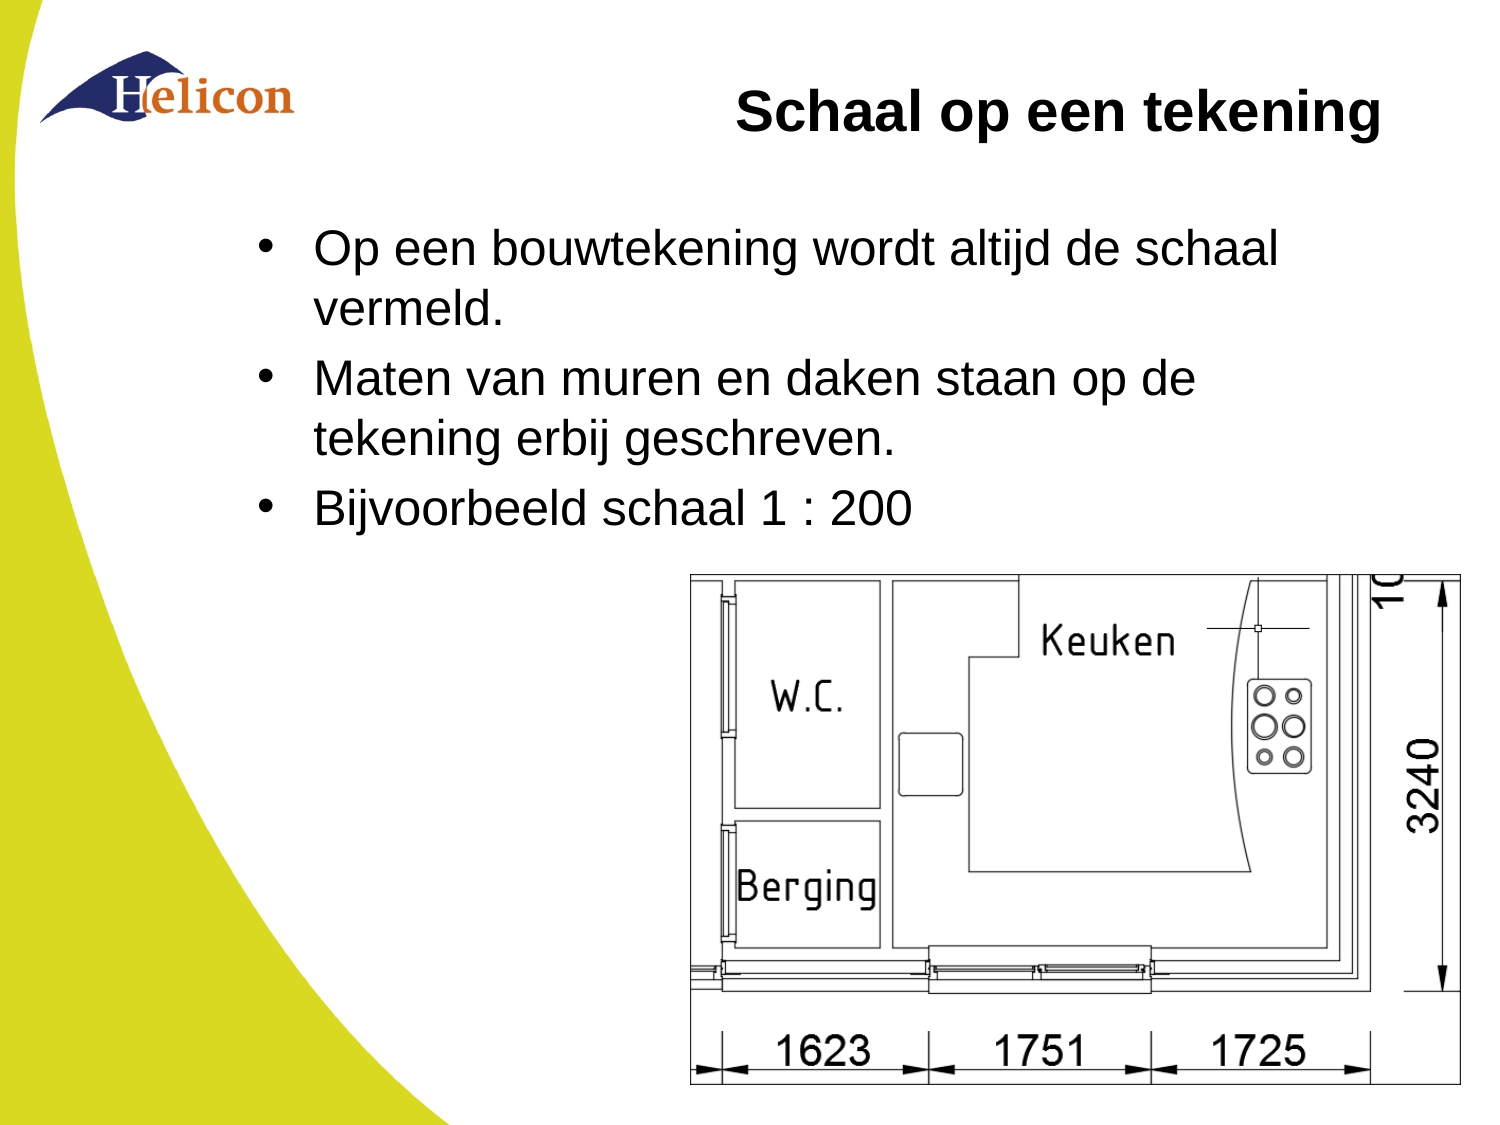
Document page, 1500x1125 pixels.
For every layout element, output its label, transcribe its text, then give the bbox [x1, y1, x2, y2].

title Schaal op een tekening [324, 54, 1415, 161]
picture [0, 0, 1500, 1125]
list Op een bouwtekening wordt altijd de schaal vermeld. Maten van muren en daken staan op de tekening erbij geschreven. Bijvoorbeeld schaal 1 : 200 [242, 208, 1331, 1017]
